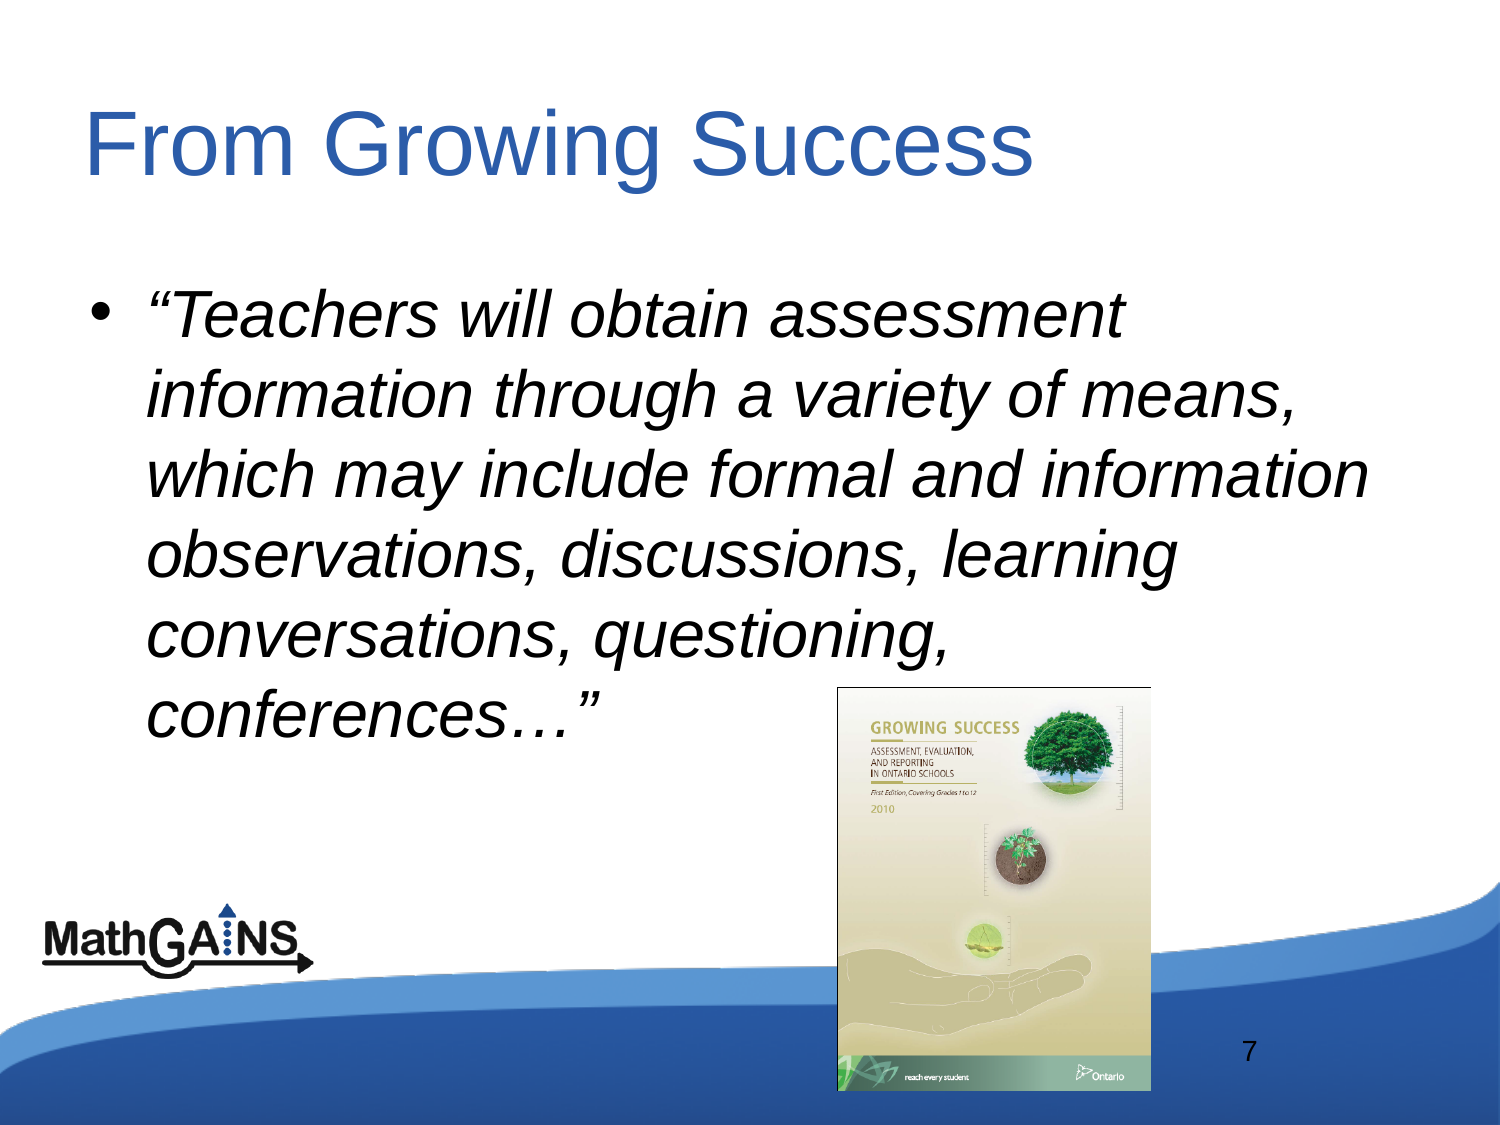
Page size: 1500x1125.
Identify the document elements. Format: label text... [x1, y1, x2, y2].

picture [0, 687, 1500, 1125]
list “Teachers will obtain assessment information through a variety of means, which may include formal and information observations, discussions, learning conversations, questioning, conferences…” [74, 261, 1426, 763]
slide_number 7 [1223, 1023, 1277, 1075]
title From Growing Success [74, 14, 1426, 261]
